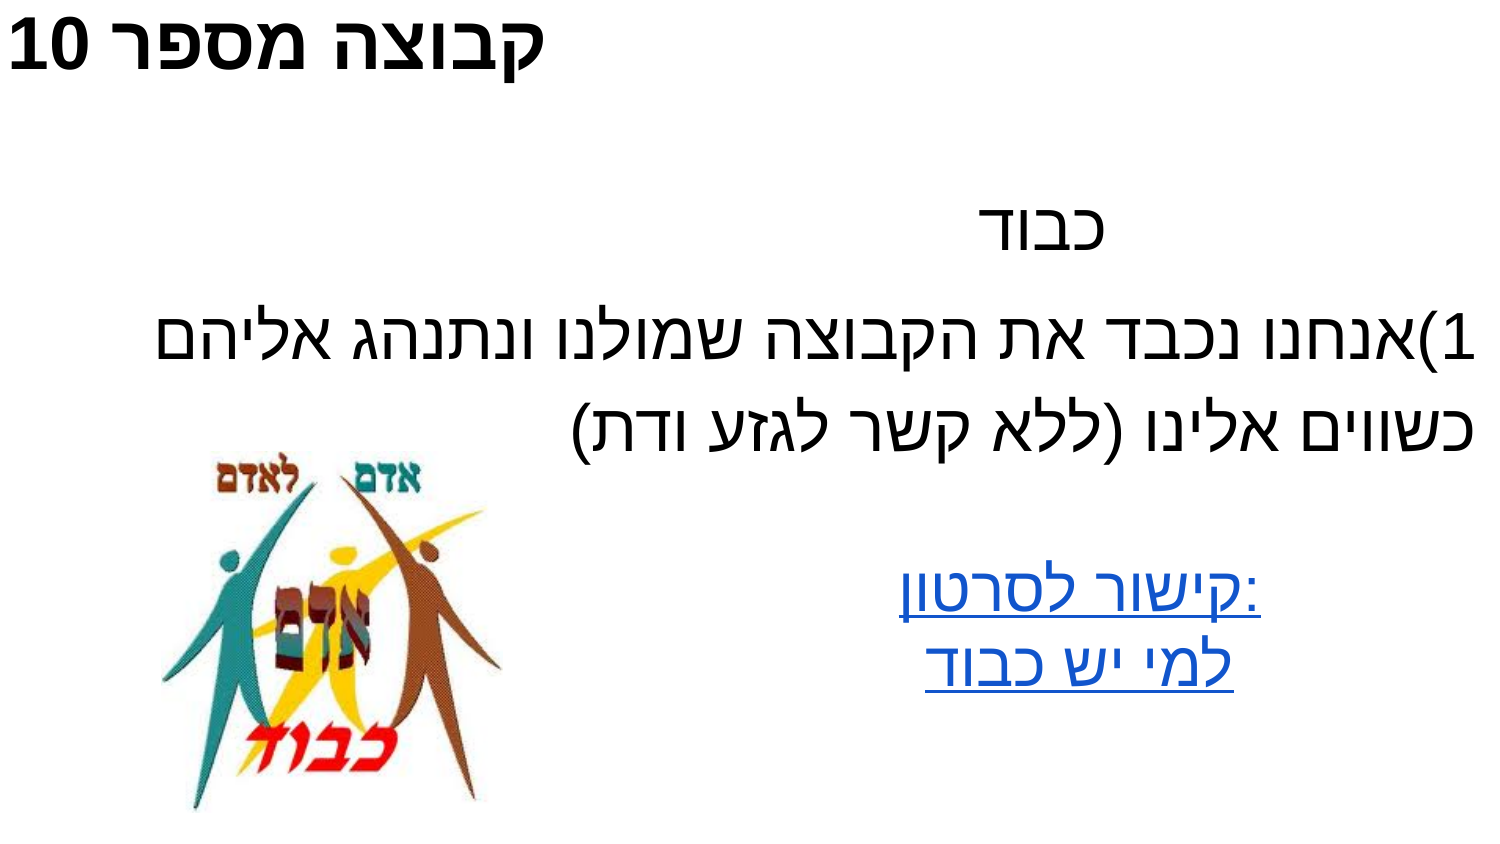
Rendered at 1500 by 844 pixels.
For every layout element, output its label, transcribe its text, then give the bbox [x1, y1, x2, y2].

picture [161, 451, 503, 813]
text_box קבוצה מספר 10 [0, 4, 1493, 180]
list כבוד 1)אנחנו נכבד את הקבוצה שמולנו ונתנהג אליהם כשווים אלינו (ללא קשר לגזע ודת) [0, 180, 1493, 840]
text_box קישור לסרטון: למי יש כבוד [812, 488, 1347, 760]
